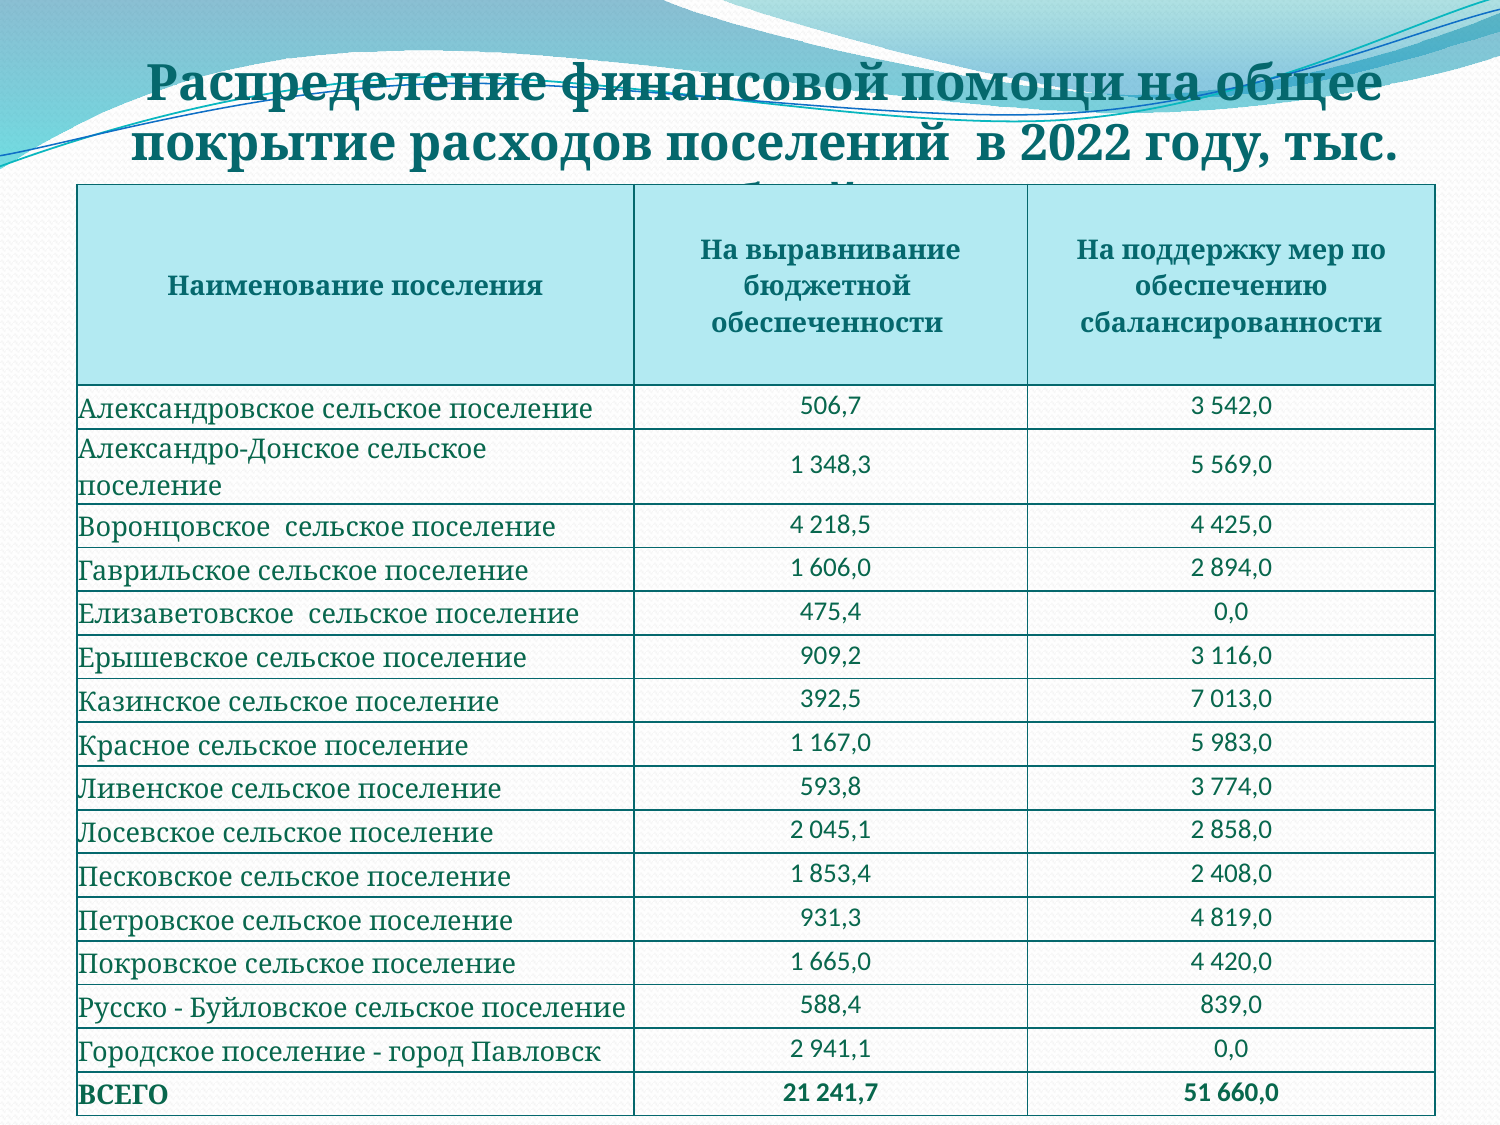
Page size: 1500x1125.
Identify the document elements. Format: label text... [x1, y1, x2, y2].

table_cell Казинское сельское поселение [78, 679, 633, 721]
table_cell 3 116,0 [1028, 636, 1434, 678]
table_cell 931,3 [635, 898, 1027, 940]
table_cell Покровское сельское поселение [78, 942, 633, 984]
list Распределение финансовой помощи на общее покрытие расходов поселений в 2022 году, тыс. рублей [64, 42, 1459, 205]
table_cell Городское поселение - город Павловск [78, 1029, 633, 1071]
table_cell 1 606,0 [635, 548, 1027, 590]
table_cell 392,5 [635, 679, 1027, 721]
table_cell Александровское сельское поселение [78, 386, 633, 428]
table_cell 3 774,0 [1028, 767, 1434, 809]
table_cell Красное сельское поселение [78, 723, 633, 765]
table_cell 839,0 [1028, 985, 1434, 1027]
table_cell 588,4 [635, 985, 1027, 1027]
table_header Наименование поселения [78, 185, 633, 384]
table_cell 593,8 [635, 767, 1027, 809]
table_cell 909,2 [635, 636, 1027, 678]
table_cell 4 819,0 [1028, 898, 1434, 940]
table_cell 2 858,0 [1028, 811, 1434, 852]
table_cell 51 660,0 [1028, 1073, 1434, 1115]
table_cell 21 241,7 [635, 1073, 1027, 1115]
table_cell 2 045,1 [635, 811, 1027, 852]
table_header На выравнивание бюджетной обеспеченности [635, 185, 1027, 384]
table_cell Лосевское сельское поселение [78, 811, 633, 852]
table_cell Ливенское сельское поселение [78, 767, 633, 809]
table_cell Елизаветовское сельское поселение [78, 592, 633, 634]
table_cell 2 941,1 [635, 1029, 1027, 1071]
table_cell 506,7 [635, 386, 1027, 428]
table_header На поддержку мер по обеспечению сбалансированности [1028, 185, 1434, 384]
table_cell 7 013,0 [1028, 679, 1434, 721]
table_cell 1 348,3 [635, 430, 1027, 503]
table_cell Александро-Донское сельское поселение [78, 430, 633, 503]
table_cell Ерышевское сельское поселение [78, 636, 633, 678]
table_cell Гаврильское сельское поселение [78, 548, 633, 590]
table_cell 4 218,5 [635, 505, 1027, 547]
table_cell 475,4 [635, 592, 1027, 634]
table_cell 4 425,0 [1028, 505, 1434, 547]
table_cell 0,0 [1028, 1029, 1434, 1071]
table_cell 0,0 [1028, 592, 1434, 634]
table_cell 5 569,0 [1028, 430, 1434, 503]
table_cell 1 167,0 [635, 723, 1027, 765]
table_cell 2 894,0 [1028, 548, 1434, 590]
table_cell ВСЕГО [78, 1073, 633, 1115]
table_cell 4 420,0 [1028, 942, 1434, 984]
table_cell Воронцовское сельское поселение [78, 505, 633, 547]
table_cell 3 542,0 [1028, 386, 1434, 428]
table_cell Петровское сельское поселение [78, 898, 633, 940]
table_cell 2 408,0 [1028, 854, 1434, 896]
table_cell 1 853,4 [635, 854, 1027, 896]
table_cell Русско - Буйловское сельское поселение [78, 985, 633, 1027]
table_cell 1 665,0 [635, 942, 1027, 984]
table_cell Песковское сельское поселение [78, 854, 633, 896]
table_cell 5 983,0 [1028, 723, 1434, 765]
